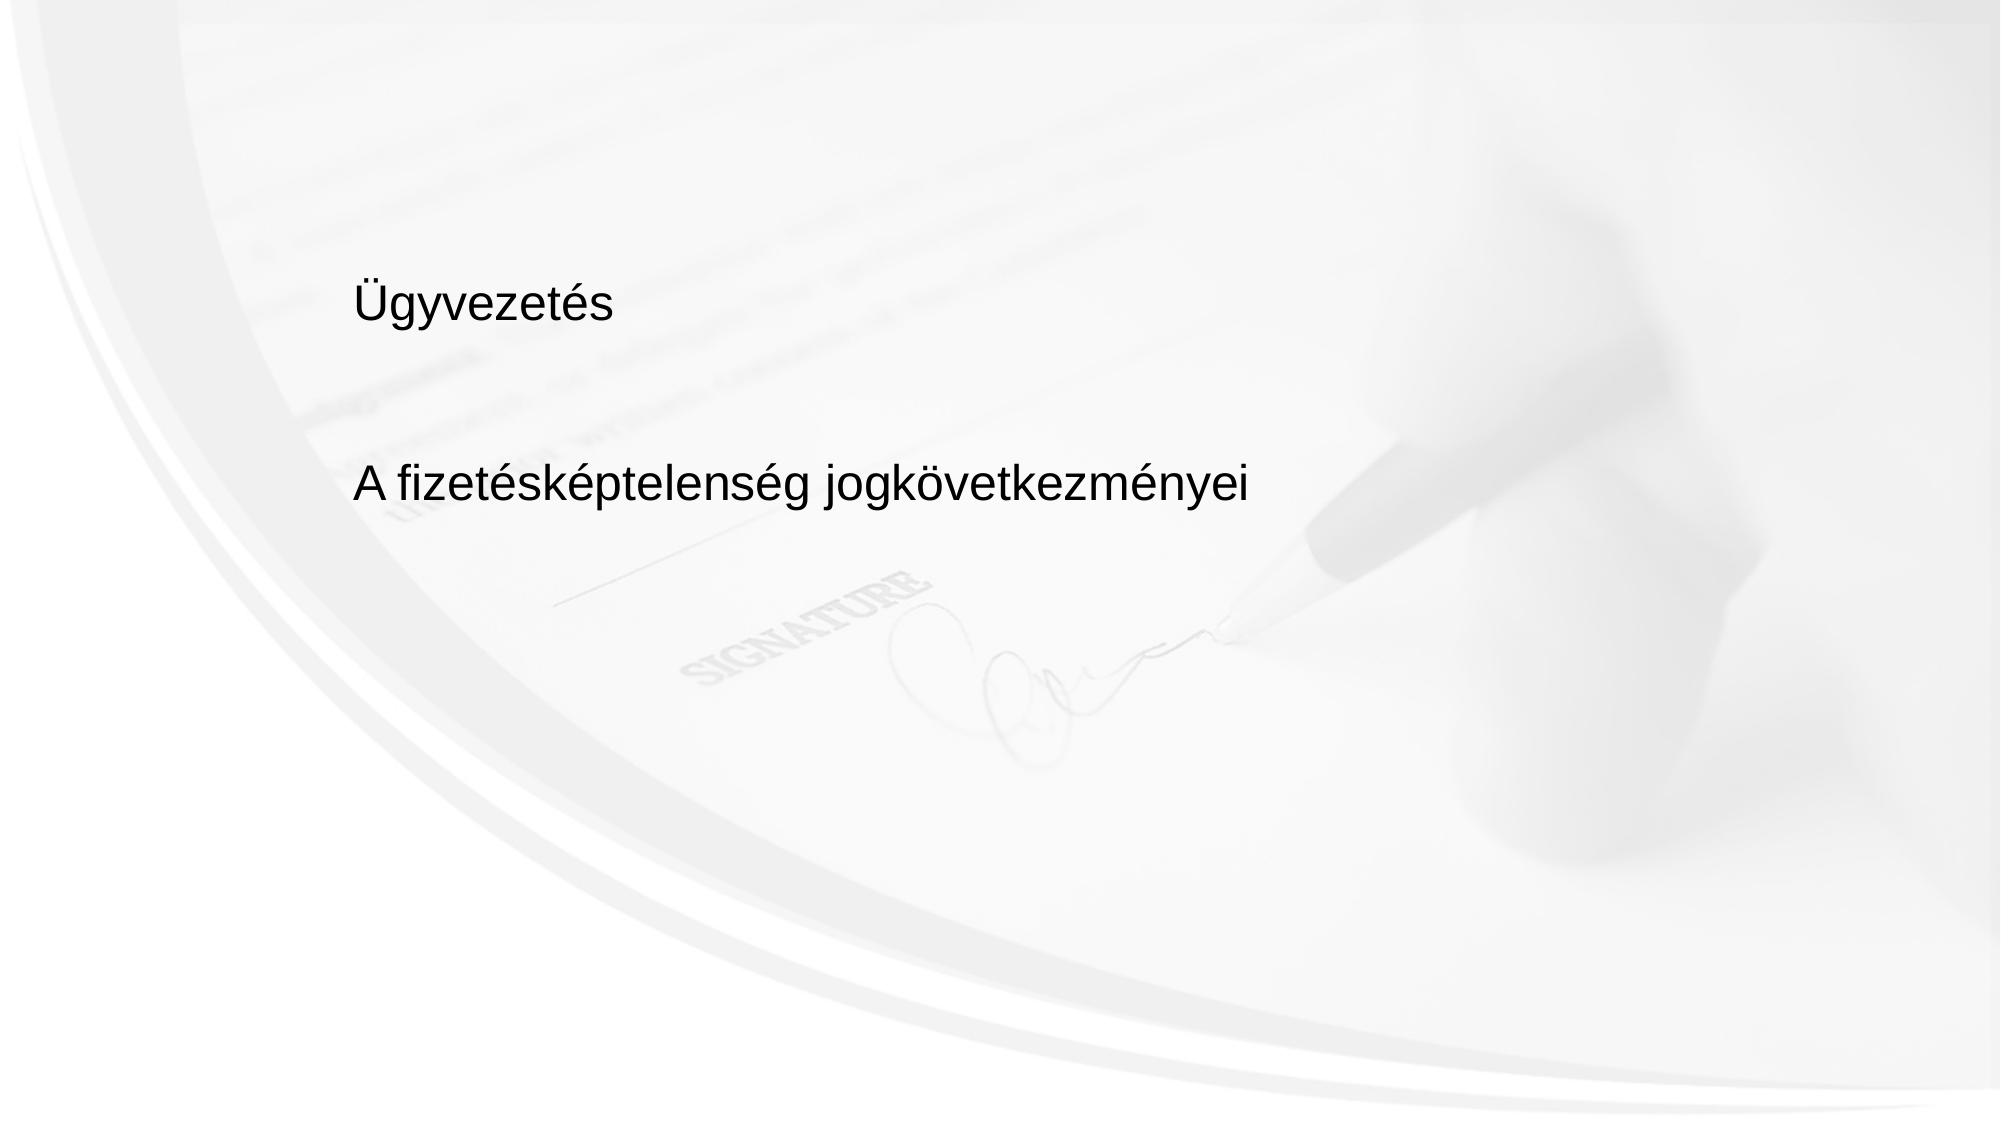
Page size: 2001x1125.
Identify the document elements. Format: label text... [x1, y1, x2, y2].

picture [0, 0, 2001, 1125]
text_box Ügyvezetés A fizetésképtelenség jogkövetkezményei [338, 263, 1339, 518]
